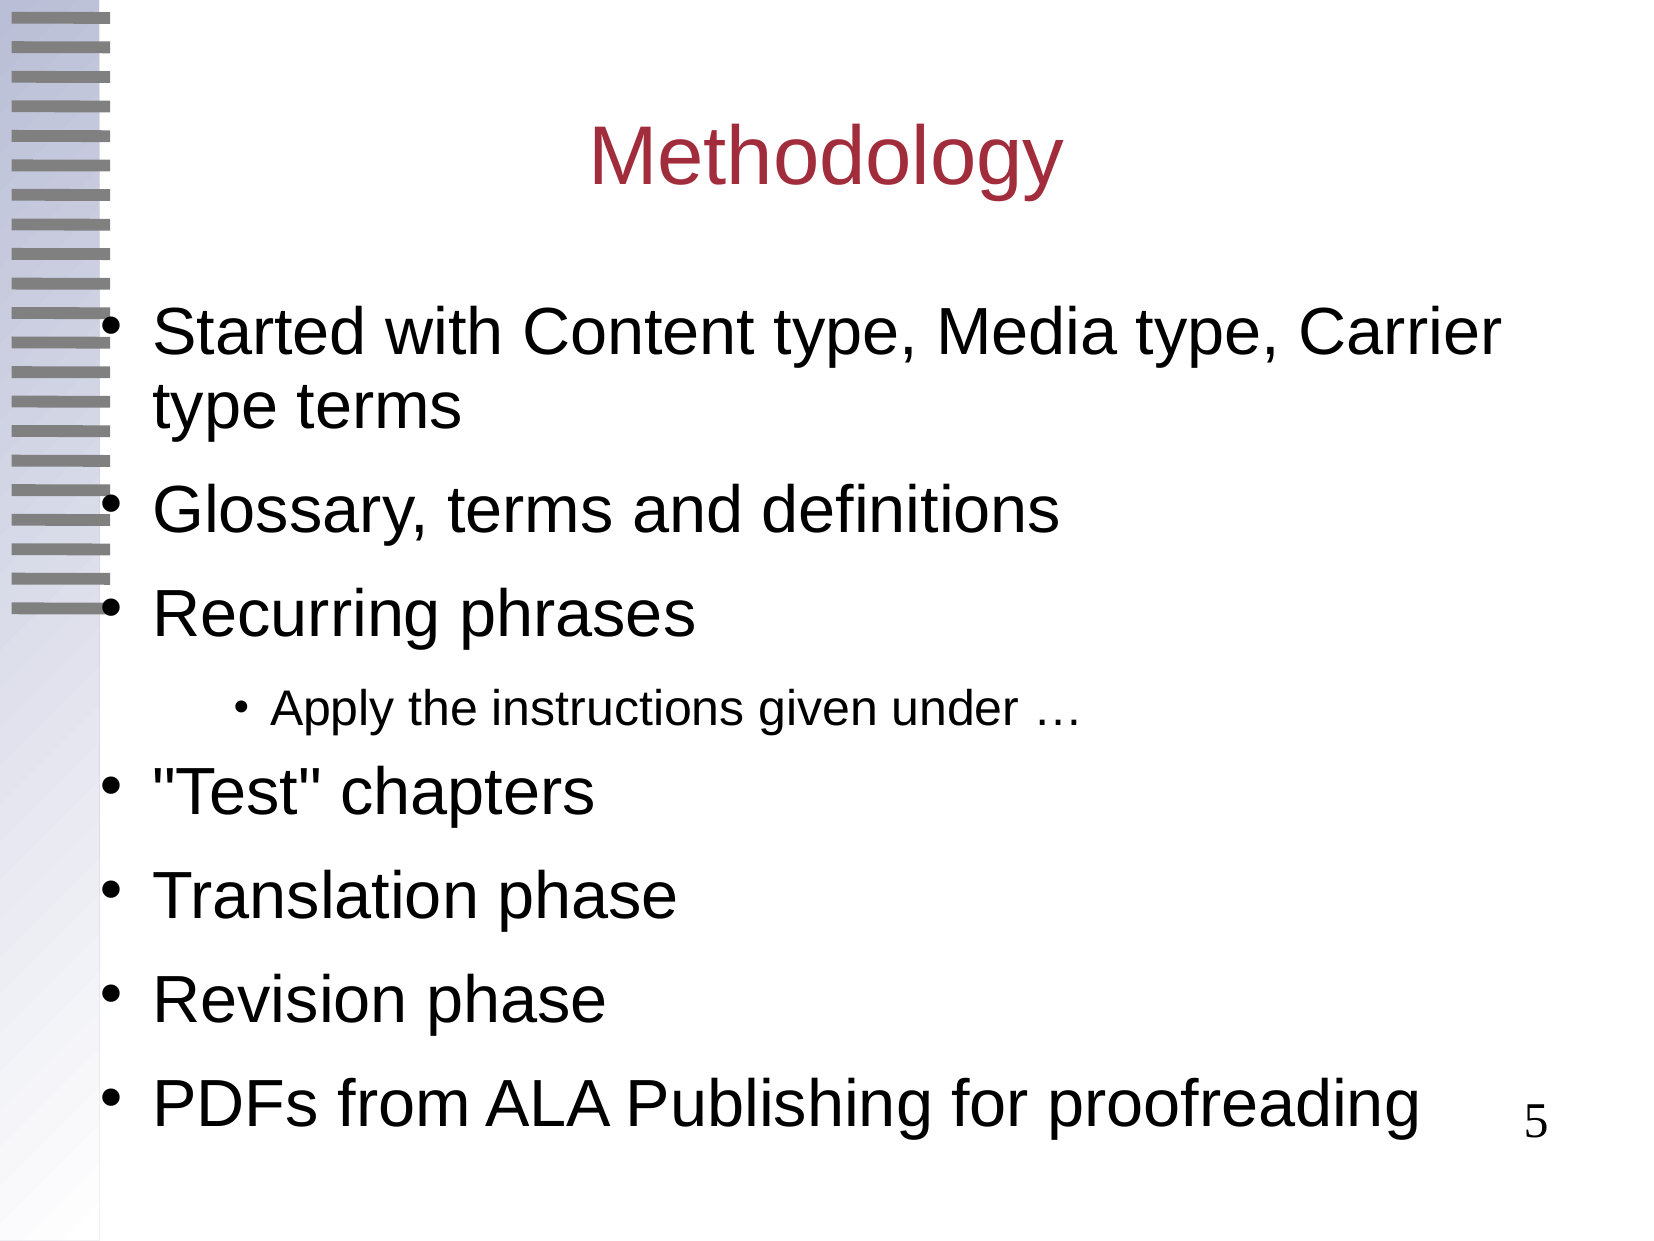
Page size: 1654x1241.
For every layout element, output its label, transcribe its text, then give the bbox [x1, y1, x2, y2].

title Methodology [82, 49, 1571, 257]
list Started with Content type, Media type, Carrier type terms Glossary, terms and definitions Recurring phrases Apply the instructions given under … "Test" chapters Translation phase Revision phase PDFs from ALA Publishing for proofreading [82, 289, 1571, 1241]
